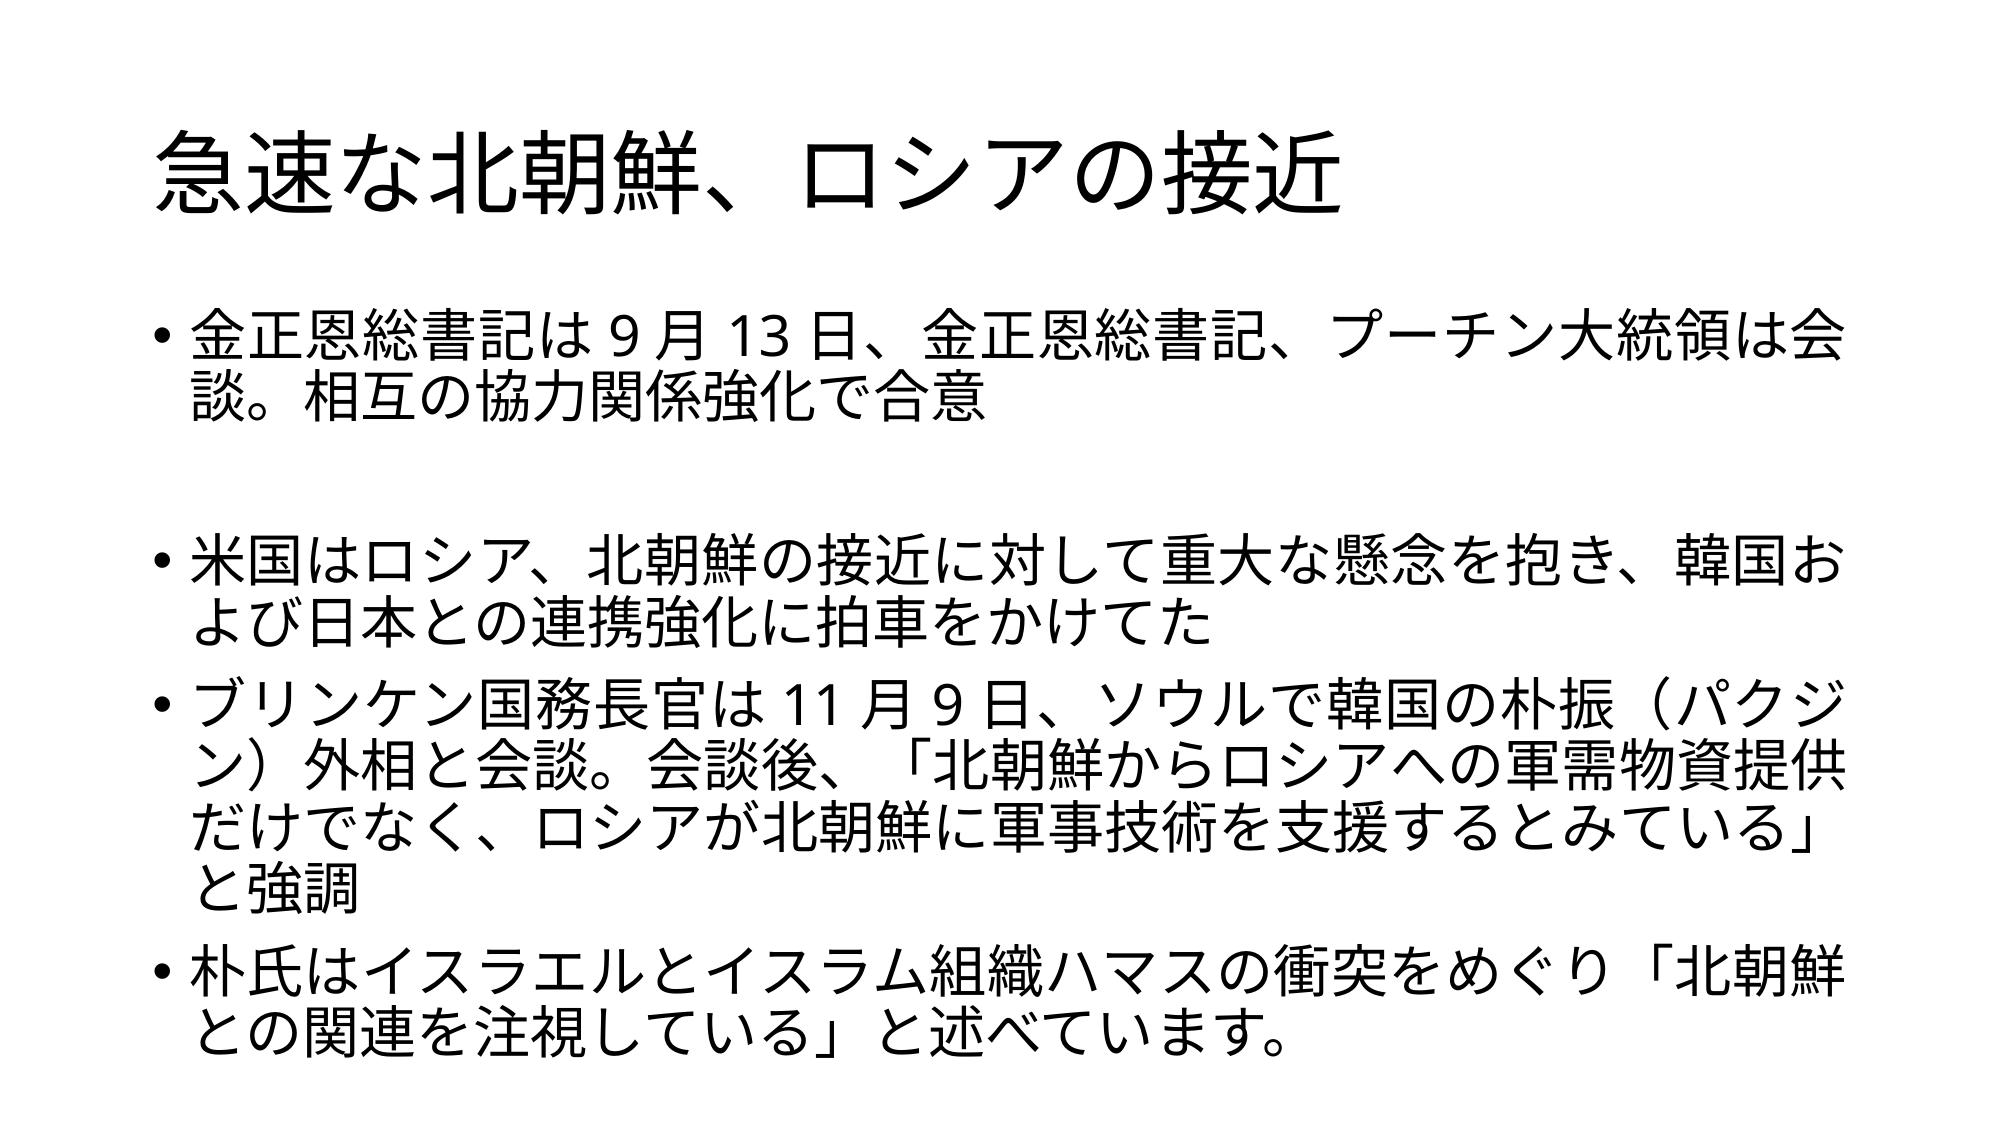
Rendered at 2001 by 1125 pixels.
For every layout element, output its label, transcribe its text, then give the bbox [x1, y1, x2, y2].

list 金正恩総書記は9月13日、金正恩総書記、プーチン大統領は会談。相互の協力関係強化で合意 米国はロシア、北朝鮮の接近に対して重大な懸念を抱き、韓国および日本との連携強化に拍車をかけてた ブリンケン国務長官は11月9日、ソウルで韓国の朴振（パクジン）外相と会談。会談後、「北朝鮮からロシアへの軍需物資提供だけでなく、ロシアが北朝鮮に軍事技術を支援するとみている」と強調 朴氏はイスラエルとイスラム組織ハマスの衝突をめぐり「北朝鮮との関連を注視している」と述べています。 [137, 299, 1863, 1077]
title 急速な北朝鮮、ロシアの接近 [137, 59, 1863, 297]
